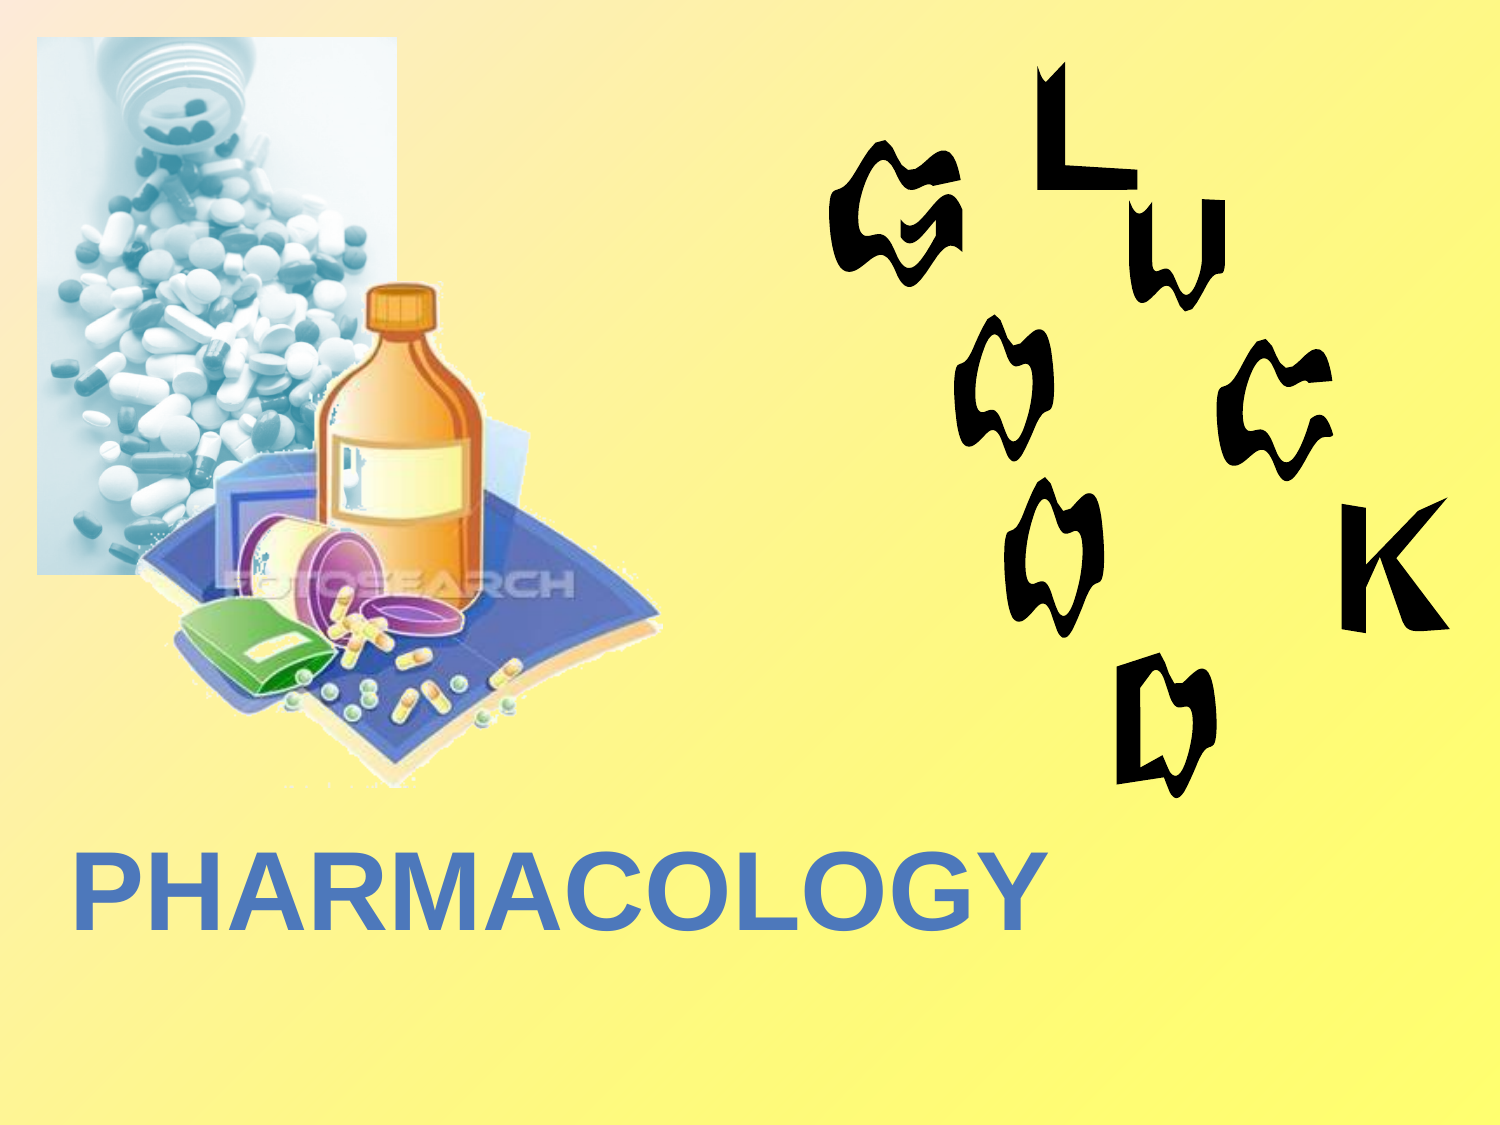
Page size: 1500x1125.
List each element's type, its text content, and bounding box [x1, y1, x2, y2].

picture [37, 37, 663, 788]
text_box PHARMACOLOGY [50, 811, 1072, 961]
text_box [0, 0, 1500, 1125]
